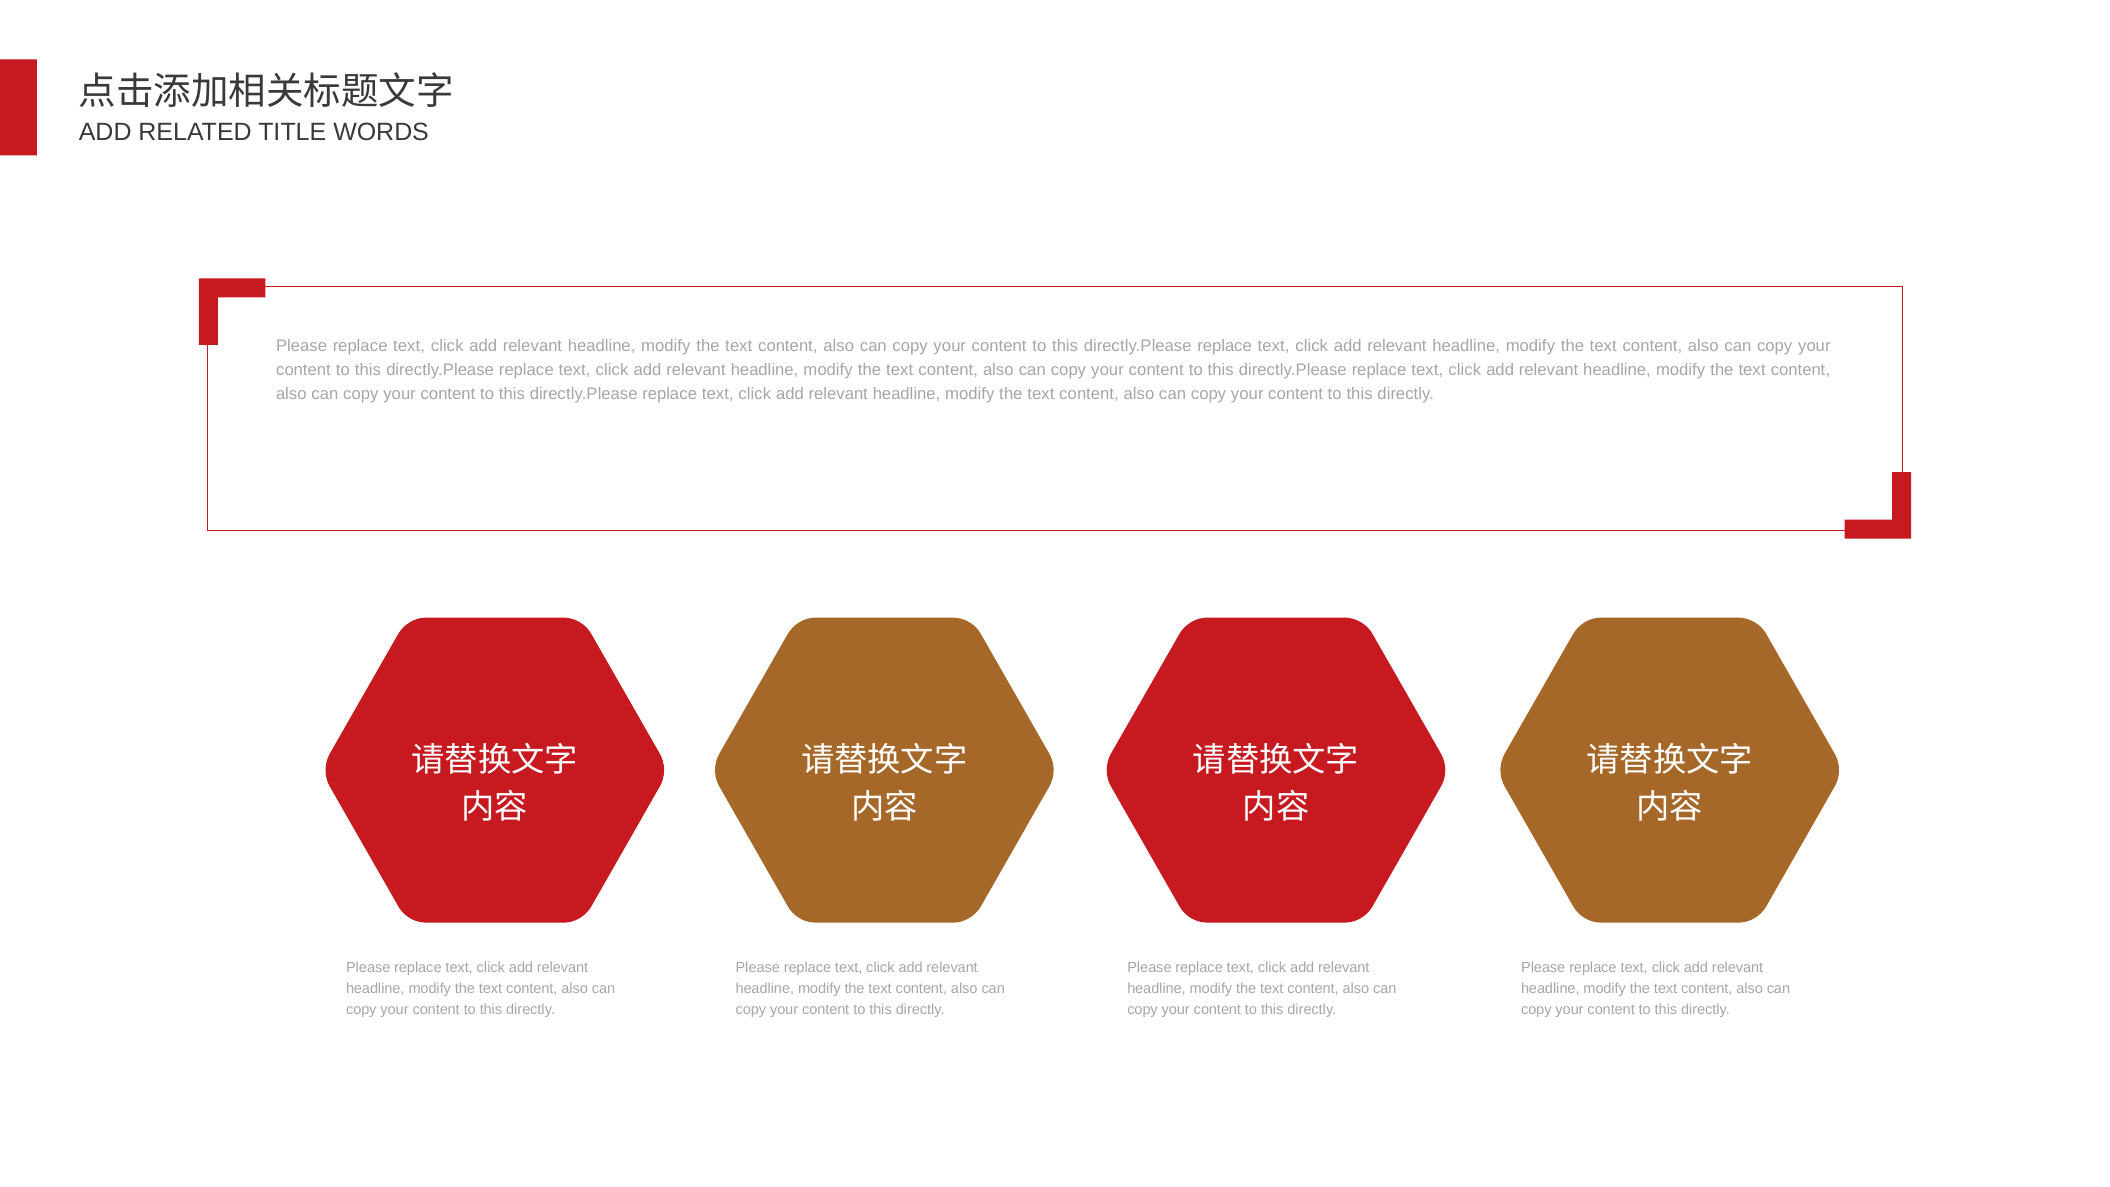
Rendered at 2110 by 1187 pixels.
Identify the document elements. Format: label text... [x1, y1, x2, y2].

text_box Please replace text, click add relevant headline, modify the text content, also can copy your content to this directly. [720, 947, 1048, 1025]
text_box [1500, 617, 1840, 923]
text_box 请替换文字内容 [789, 729, 979, 826]
text_box 请替换文字内容 [1575, 729, 1765, 826]
text_box Please replace text, click add relevant headline, modify the text content, also can copy your content to this directly. [1112, 947, 1440, 1025]
text_box [1844, 471, 1912, 540]
text_box ADD RELATED TITLE WORDS [62, 107, 446, 154]
text_box Please replace text, click add relevant headline, modify the text content, also can copy your content to this directly. [331, 947, 659, 1025]
text_box [1106, 617, 1446, 923]
text_box [715, 617, 1054, 923]
text_box 请替换文字内容 [1181, 729, 1371, 826]
text_box [325, 617, 665, 923]
text_box [206, 285, 1903, 532]
text_box 点击添加相关标题文字 [62, 59, 470, 121]
text_box 请替换文字内容 [400, 729, 590, 826]
text_box Please replace text, click add relevant headline, modify the text content, also can copy your content to this directly. [1506, 947, 1834, 1025]
text_box [198, 277, 266, 346]
text_box Please replace text, click add relevant headline, modify the text content, also can copy your content to this directly.Please replace text, click add relevant headline, modify the text content, also can copy your content to this directly.Please replace text, click add relevant headline, modify the text content, also can copy your content to this directly.Please replace text, click add relevant headline, modify the text content, also can copy your content to this directly.Please replace text, click add relevant headline, modify the text content, also can copy your content to this directly. [276, 330, 1834, 403]
